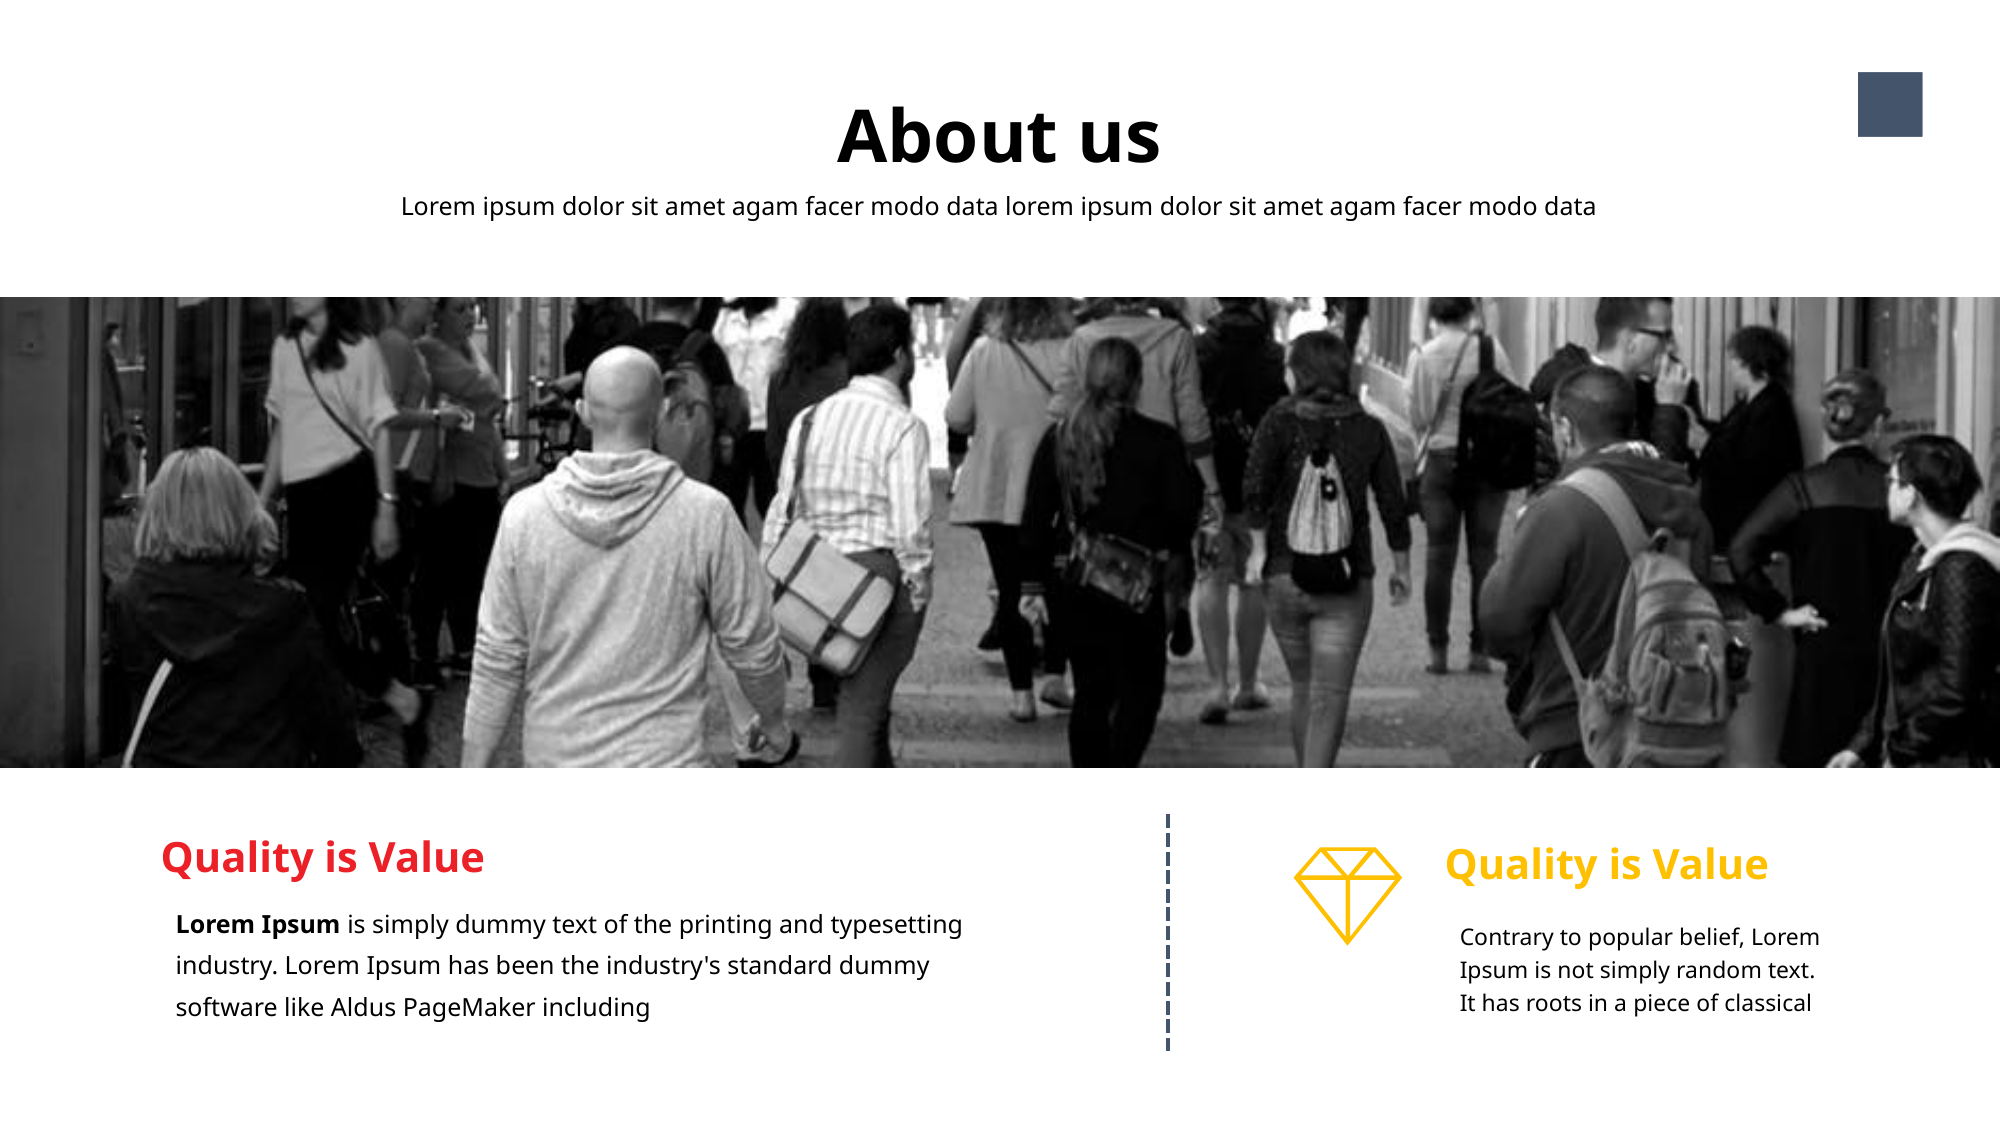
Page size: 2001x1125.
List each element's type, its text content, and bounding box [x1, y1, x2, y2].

text_box Quality is Value [1429, 830, 1785, 895]
slide_number 3 [1854, 78, 1927, 130]
text_box Contrary to popular belief, Lorem Ipsum is not simply random text. It has roots in a piece of classical [1445, 908, 1840, 1024]
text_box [160, 823, 1043, 1031]
text_box [1293, 847, 1403, 946]
text_box [1857, 71, 1924, 78]
picture [0, 297, 2000, 768]
text_box [1863, 130, 1924, 138]
text_box Lorem ipsum dolor sit amet agam facer modo data lorem ipsum dolor sit amet agam facer modo data [137, 186, 1863, 227]
title About us [137, 83, 1863, 186]
